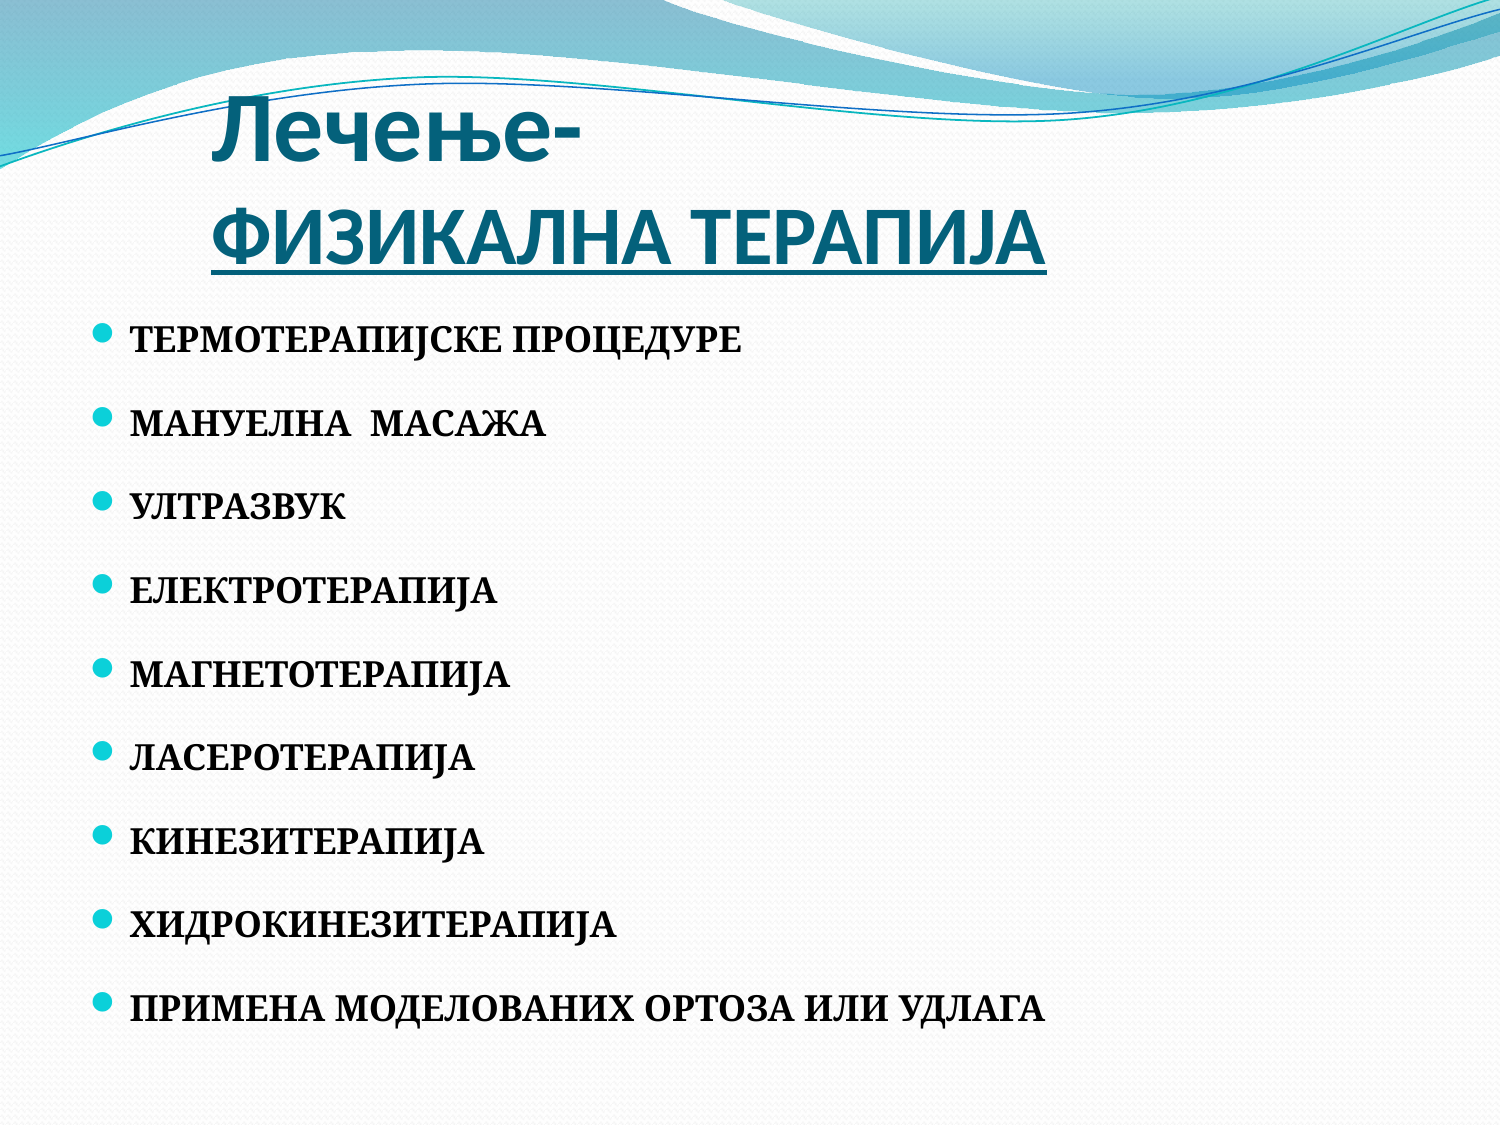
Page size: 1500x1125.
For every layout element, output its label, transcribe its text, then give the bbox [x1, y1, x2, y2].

list ТЕРМОТЕРАПИЈСКЕ ПРОЦЕДУРЕ МАНУЕЛНА МАСАЖА УЛТРАЗВУК ЕЛЕКТРОТЕРАПИЈА МАГНЕТОТЕРАПИЈА ЛАСЕРОТЕРАПИЈА КИНЕЗИТЕРАПИЈА ХИДРОКИНЕЗИТЕРАПИЈА ПРИМЕНА МОДЕЛОВАНИХ ОРТОЗА ИЛИ УДЛАГА [75, 317, 1425, 1038]
title Лечење- ФИЗИКАЛНА ТЕРАПИЈА [210, 93, 1418, 282]
